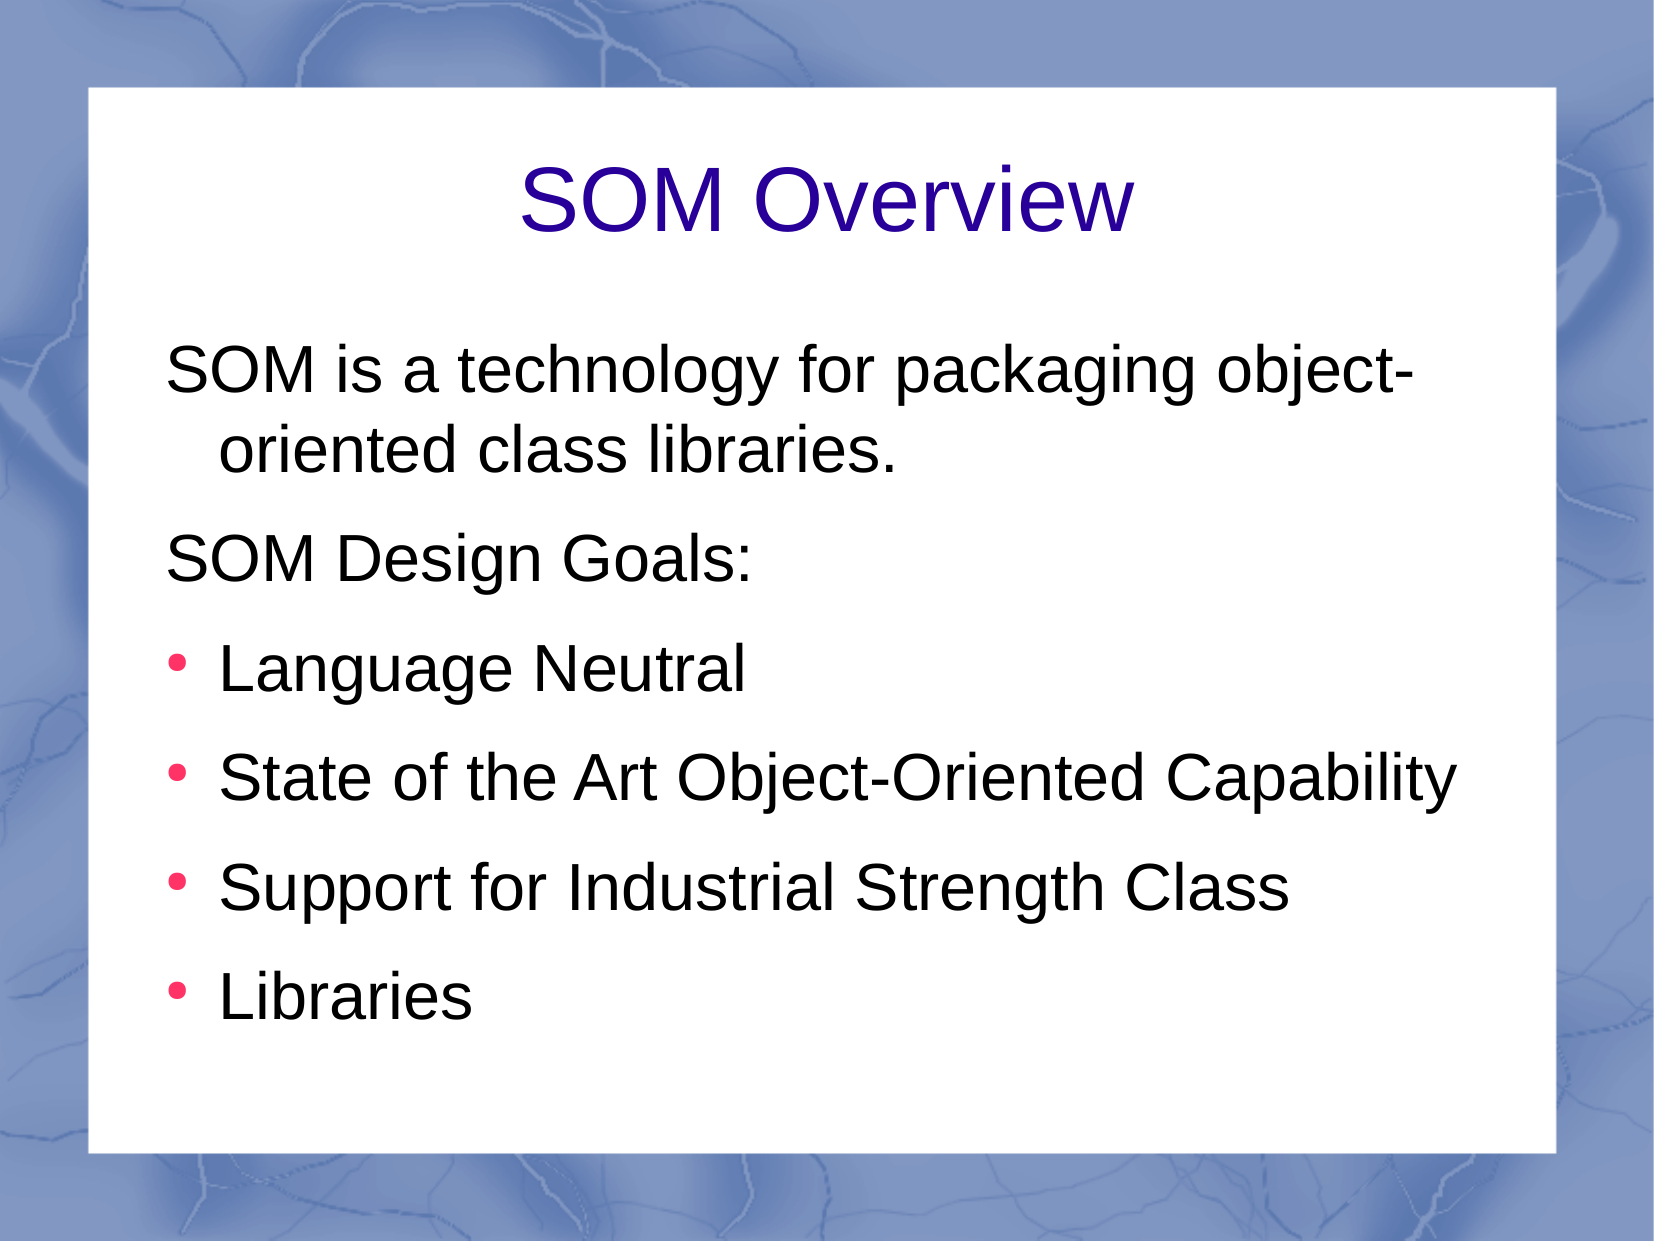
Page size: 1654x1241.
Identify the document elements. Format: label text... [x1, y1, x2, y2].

list SOM is a technology for packaging object-oriented class libraries. SOM Design Goals: Language Neutral State of the Art Object-Oriented Capability Support for Industrial Strength Class Libraries [147, 325, 1506, 1143]
title SOM Overview [118, 90, 1536, 298]
picture [0, 0, 1654, 1241]
